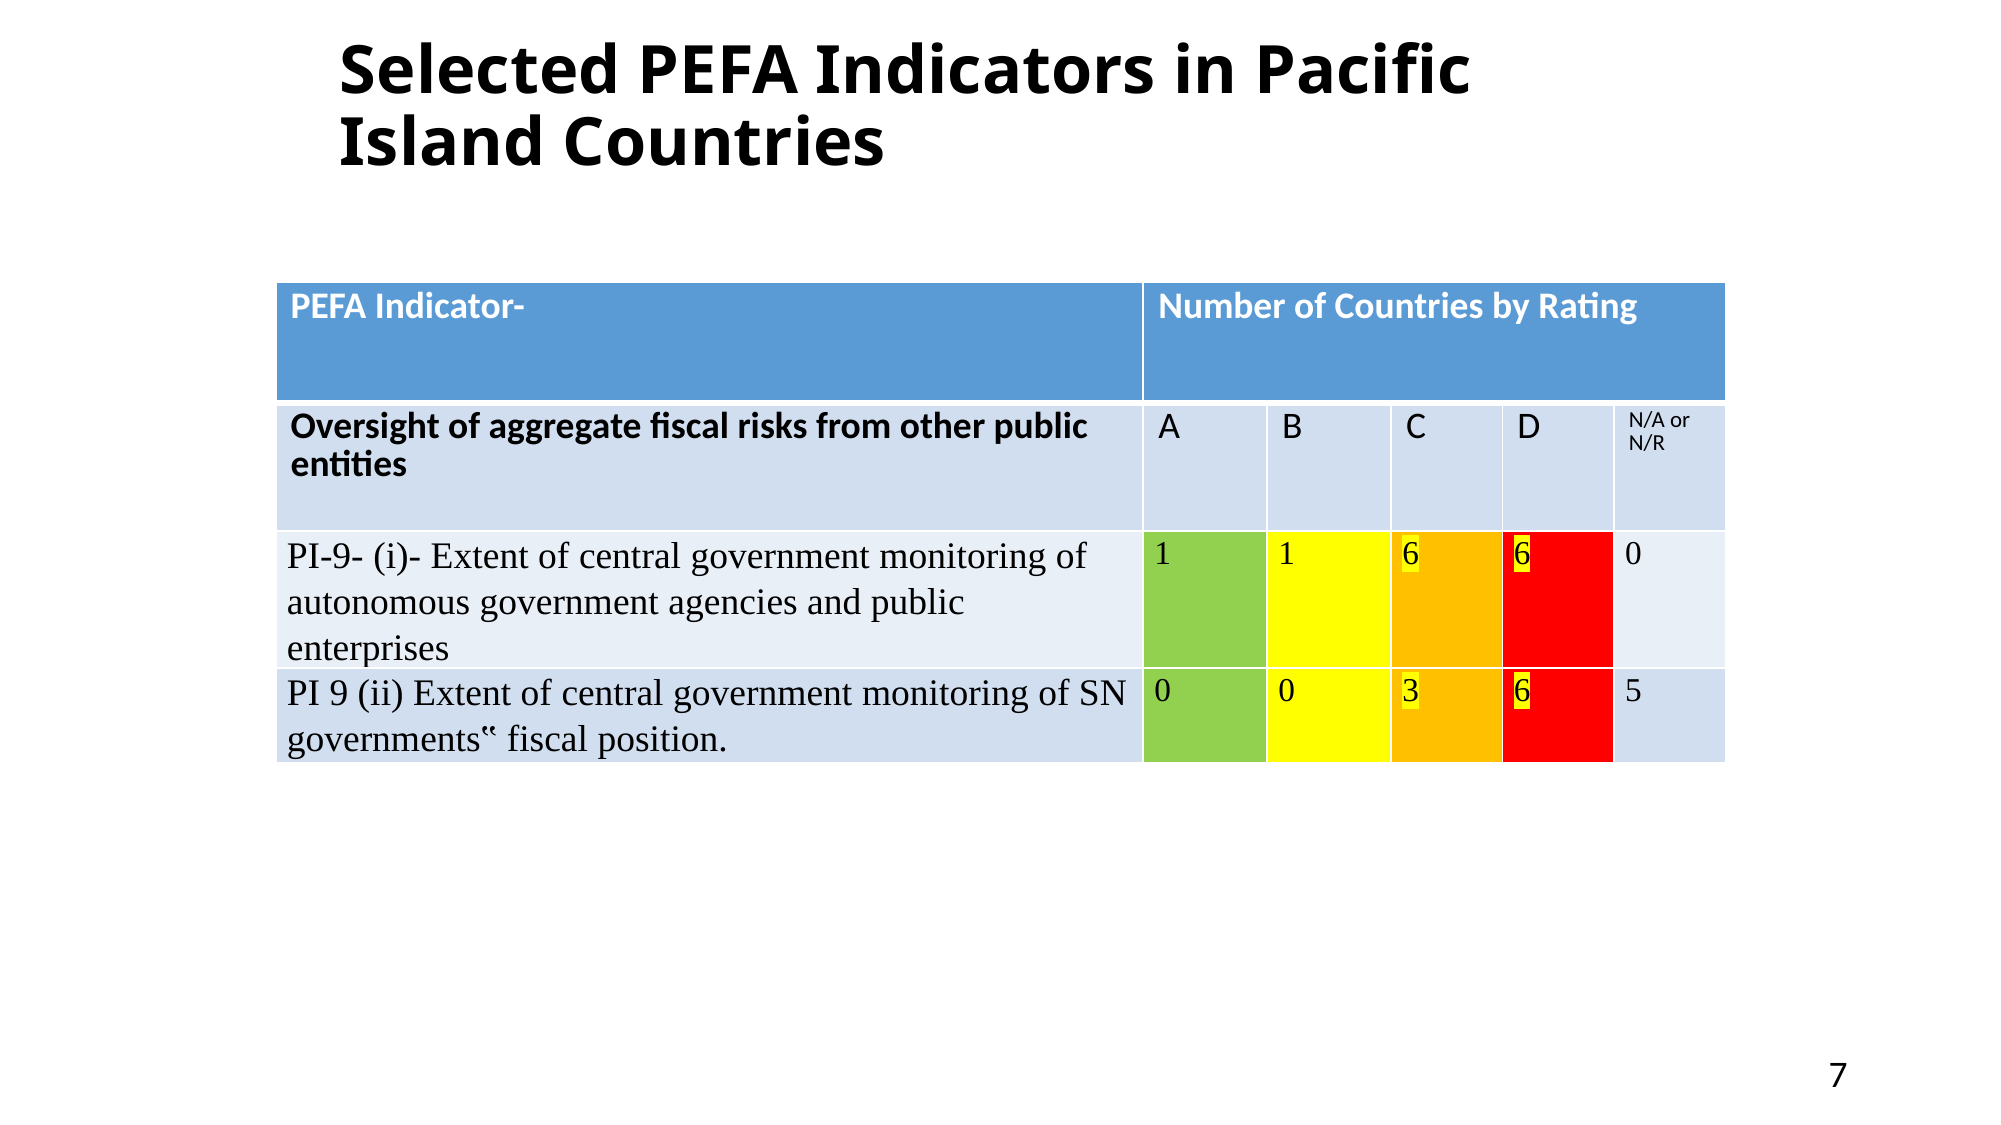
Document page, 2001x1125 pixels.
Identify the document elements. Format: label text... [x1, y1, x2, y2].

table_cell 0 [1268, 669, 1390, 762]
table_cell N/A or N/R [1615, 406, 1725, 530]
table_cell C [1392, 406, 1502, 530]
table_cell 3 [1392, 669, 1502, 762]
table_cell 5 [1615, 669, 1725, 762]
table_cell 6 [1503, 669, 1613, 762]
table_cell A [1144, 406, 1266, 530]
table_cell 6 [1392, 532, 1502, 667]
table_cell PI-9- (i)- Extent of central government monitoring of autonomous government agencies and public enterprises [277, 532, 1142, 667]
table_cell B [1268, 406, 1390, 530]
table_header PEFA Indicator- [277, 283, 1142, 400]
table_cell PI 9 (ii) Extent of central government monitoring of SN governments‟ fiscal position. [277, 669, 1142, 762]
table_header Number of Countries by Rating [1144, 283, 1725, 400]
table_cell 0 [1144, 669, 1266, 762]
table_cell D [1503, 406, 1613, 530]
table_cell 1 [1144, 532, 1266, 667]
table_cell 6 [1503, 532, 1613, 667]
table_cell Oversight of aggregate fiscal risks from other public entities [277, 406, 1142, 530]
slide_number 7 [1412, 1042, 1863, 1103]
table_cell 1 [1268, 532, 1390, 667]
table_cell 0 [1615, 532, 1725, 667]
title Selected PEFA Indicators in Pacific Island Countries [324, 45, 1675, 171]
